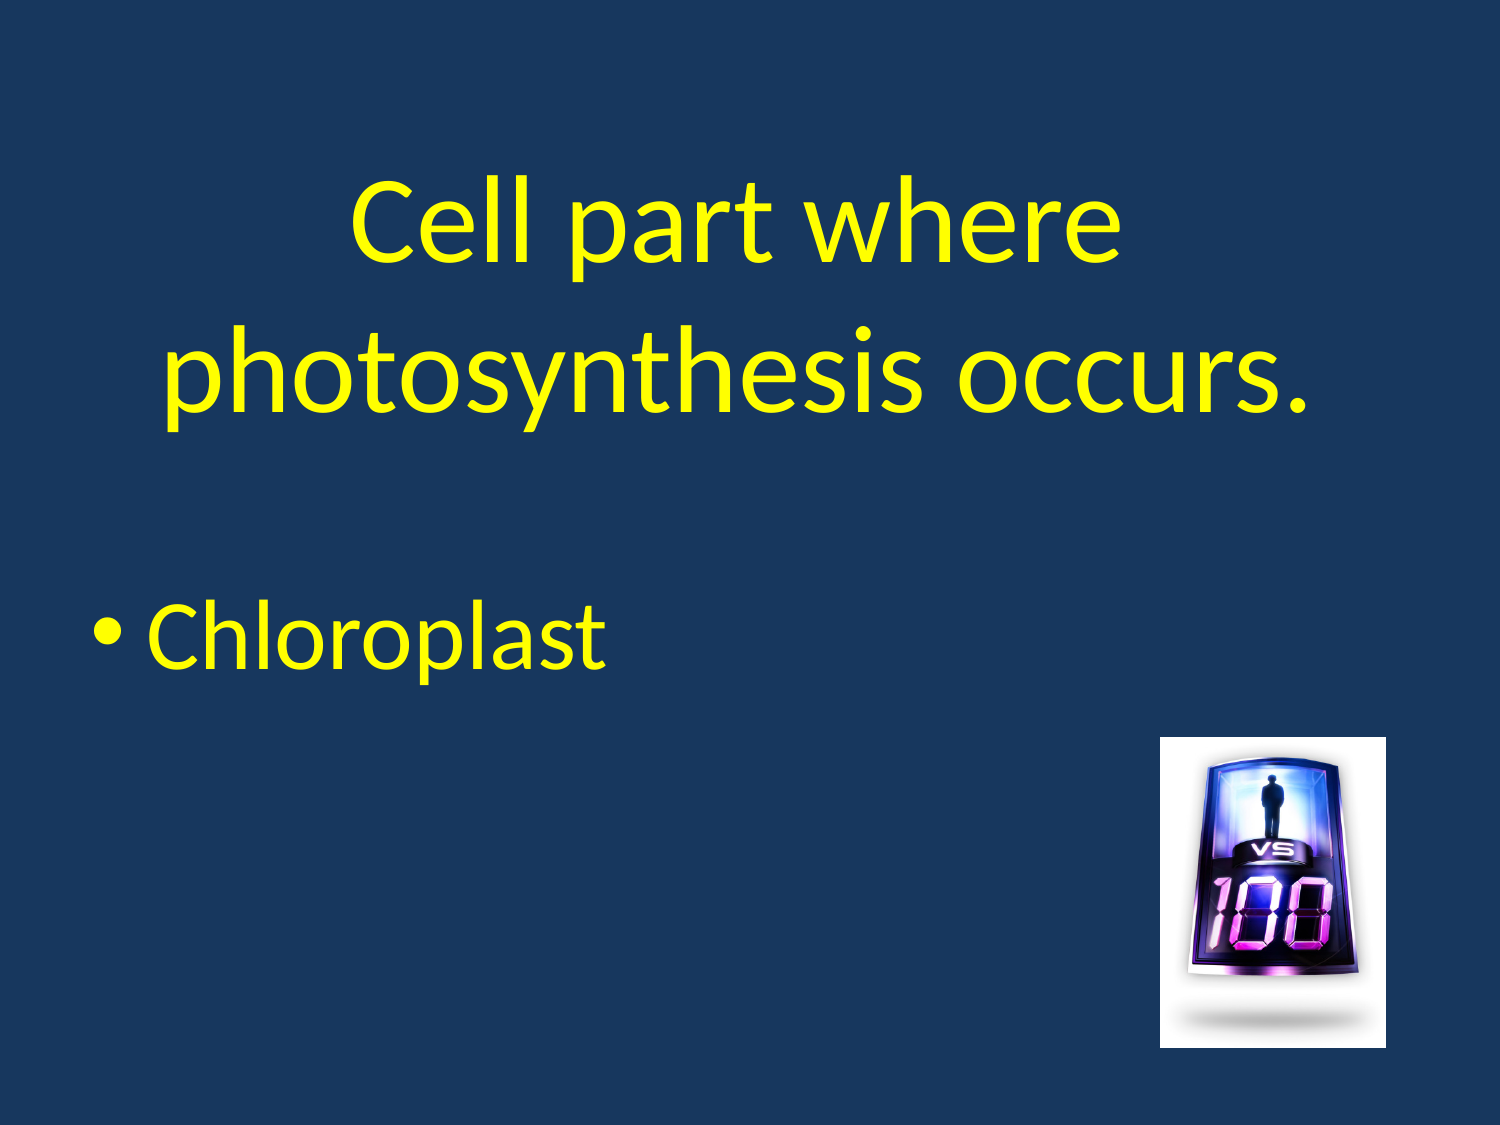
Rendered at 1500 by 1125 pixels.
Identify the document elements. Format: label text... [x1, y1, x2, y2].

list Chloroplast [75, 562, 1425, 738]
title Cell part where photosynthesis occurs. [62, 75, 1413, 500]
picture [1160, 737, 1386, 1049]
